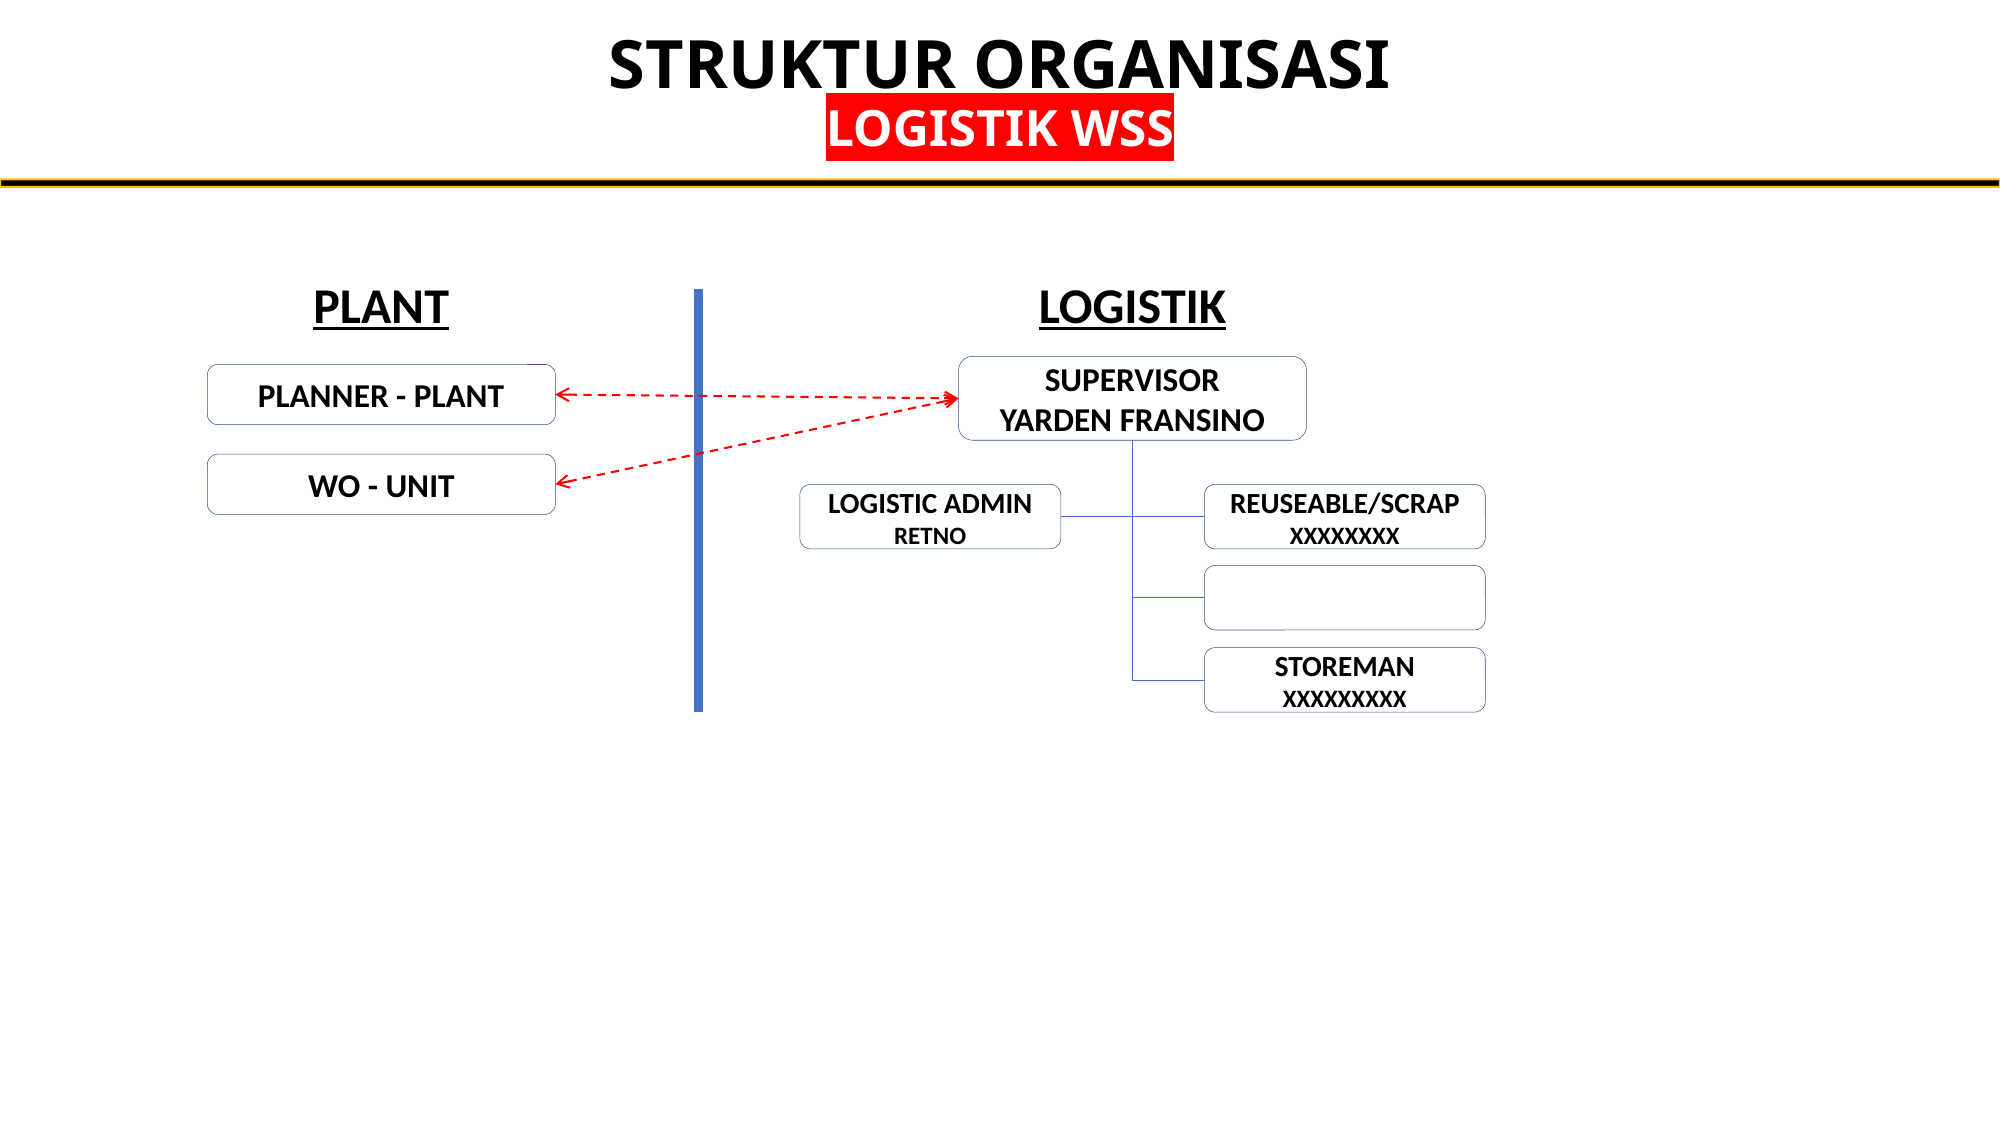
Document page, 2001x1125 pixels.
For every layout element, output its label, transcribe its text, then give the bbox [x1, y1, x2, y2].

text_box SUPERVISOR YARDEN FRANSINO [957, 355, 1308, 442]
text_box [1203, 564, 1487, 632]
text_box STOREMAN XXXXXXXXX [1203, 646, 1487, 714]
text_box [1048, 524, 1289, 596]
text_box [0, 178, 2000, 188]
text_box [555, 394, 959, 398]
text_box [555, 398, 959, 485]
text_box PLANNER - PLANT [206, 363, 557, 426]
text_box LOGISTIK [1023, 265, 1242, 341]
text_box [1089, 482, 1248, 524]
text_box REUSEABLE/SCRAP XXXXXXXX [1248, 483, 1487, 550]
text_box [1058, 442, 1130, 515]
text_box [1130, 442, 1207, 482]
text_box PLANT [298, 265, 465, 341]
text_box STRUKTUR ORGANISASI LOGISTIK WSS [0, 23, 2000, 175]
text_box WO - UNIT [206, 453, 557, 516]
text_box LOGISTIC ADMIN RETNO [798, 483, 1062, 550]
